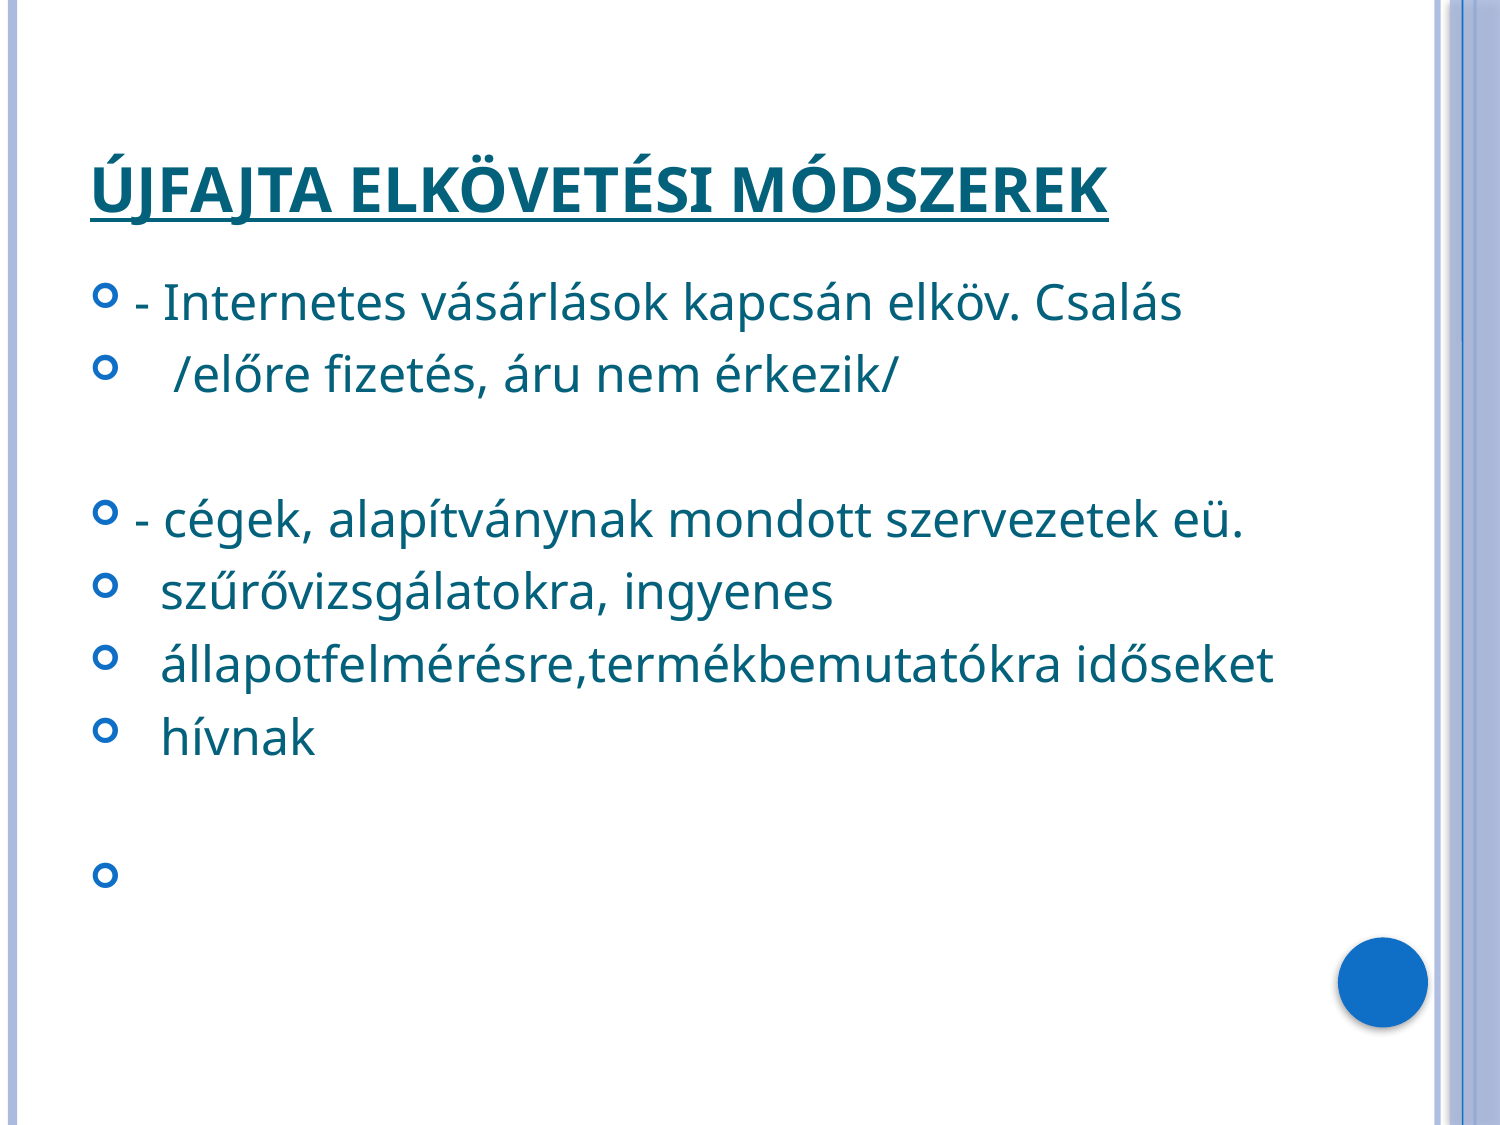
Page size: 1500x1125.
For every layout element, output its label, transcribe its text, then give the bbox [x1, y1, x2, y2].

list - Internetes vásárlások kapcsán elköv. Csalás /előre fizetés, áru nem érkezik/ - cégek, alapítványnak mondott szervezetek eü. szűrővizsgálatokra, ingyenes állapotfelmérésre,termékbemutatókra időseket hívnak [75, 262, 1300, 1062]
title Újfajta elkövetési módszerek [75, 45, 1300, 233]
